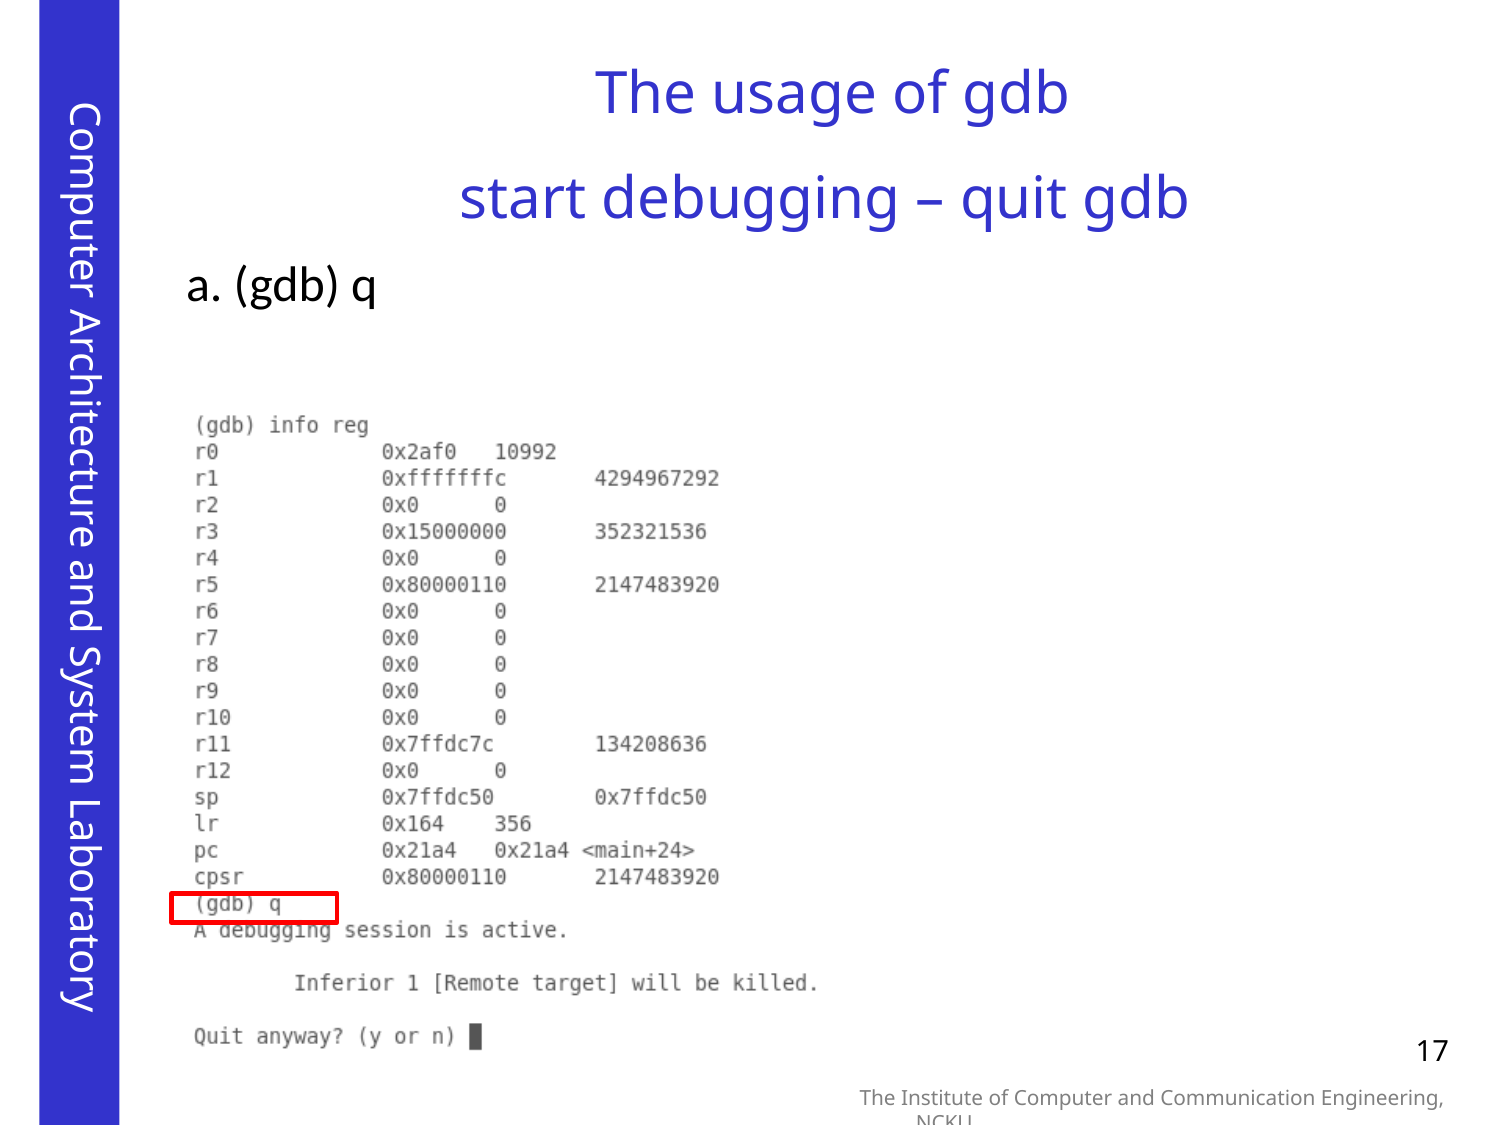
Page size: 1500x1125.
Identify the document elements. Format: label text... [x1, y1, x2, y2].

slide_number 17 [1151, 1024, 1465, 1101]
text_box [171, 893, 189, 923]
list a. (gdb) q [170, 243, 1388, 1001]
picture [194, 410, 828, 1059]
text_box The usage of gdb start debugging – quit gdb [171, 31, 1495, 219]
